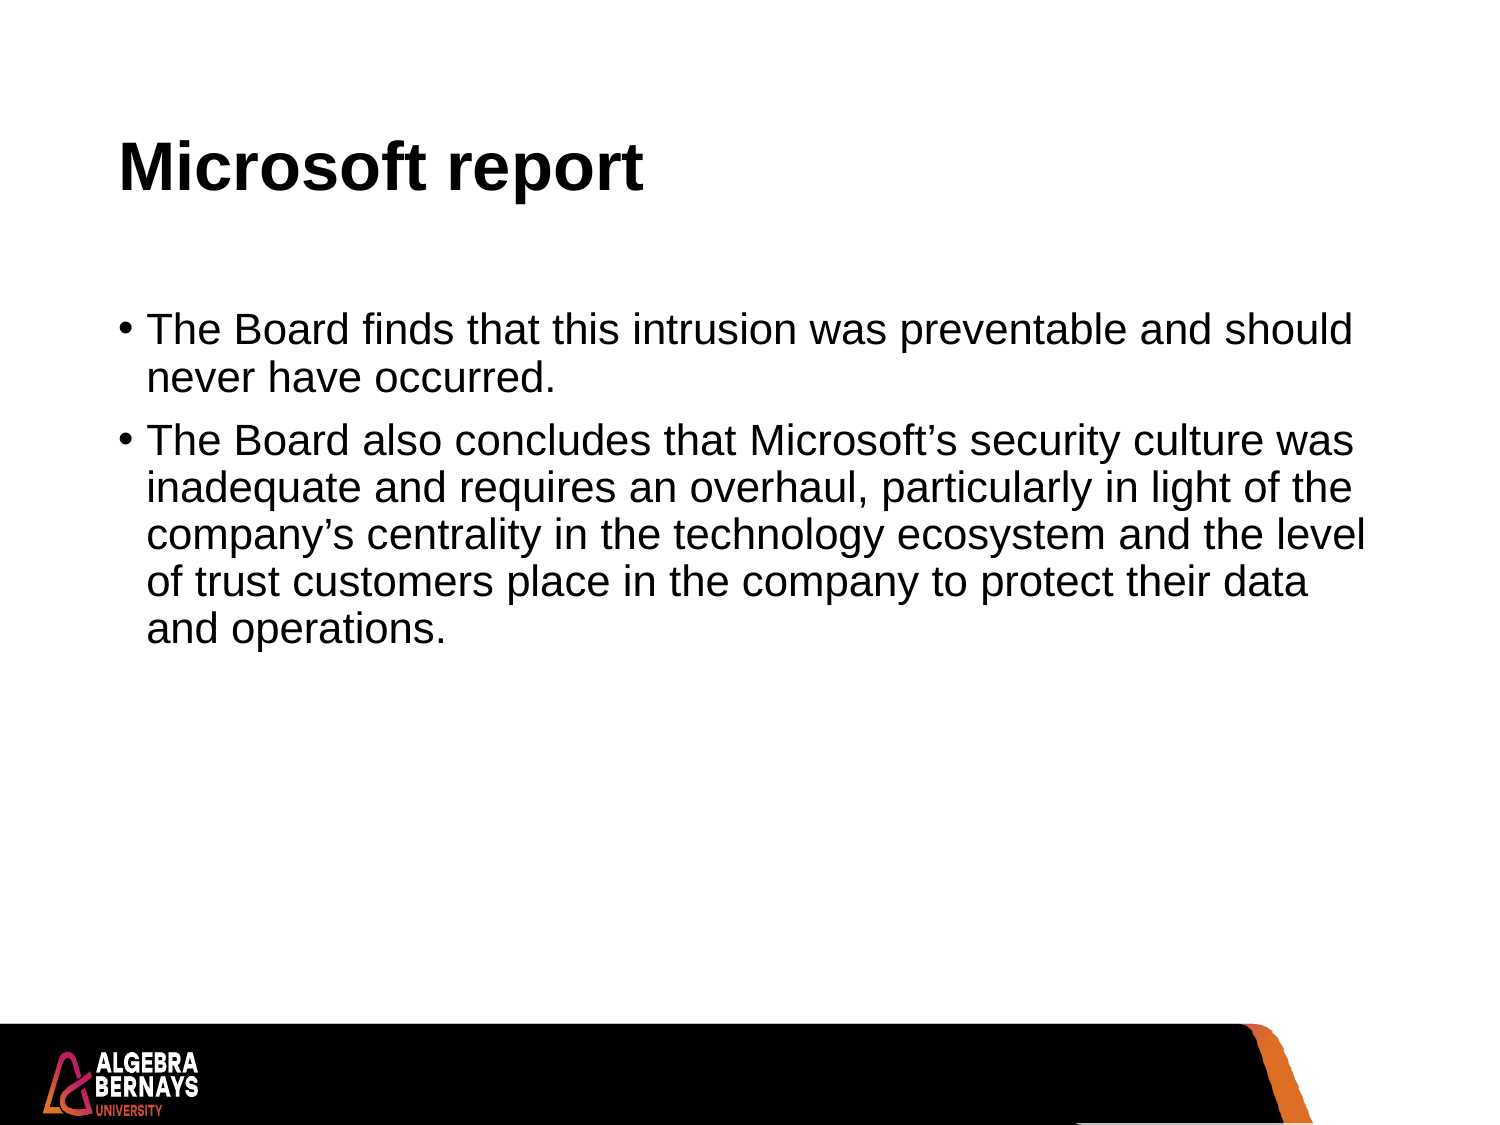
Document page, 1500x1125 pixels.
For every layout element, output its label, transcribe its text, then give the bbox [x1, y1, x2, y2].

list The Board finds that this intrusion was preventable and should never have occurred. The Board also concludes that Microsoft’s security culture was inadequate and requires an overhaul, particularly in light of the company’s centrality in the technology ecosystem and the level of trust customers place in the company to protect their data and operations. [103, 299, 1397, 1014]
title Microsoft report [103, 59, 1397, 278]
picture [0, 1023, 1468, 1125]
